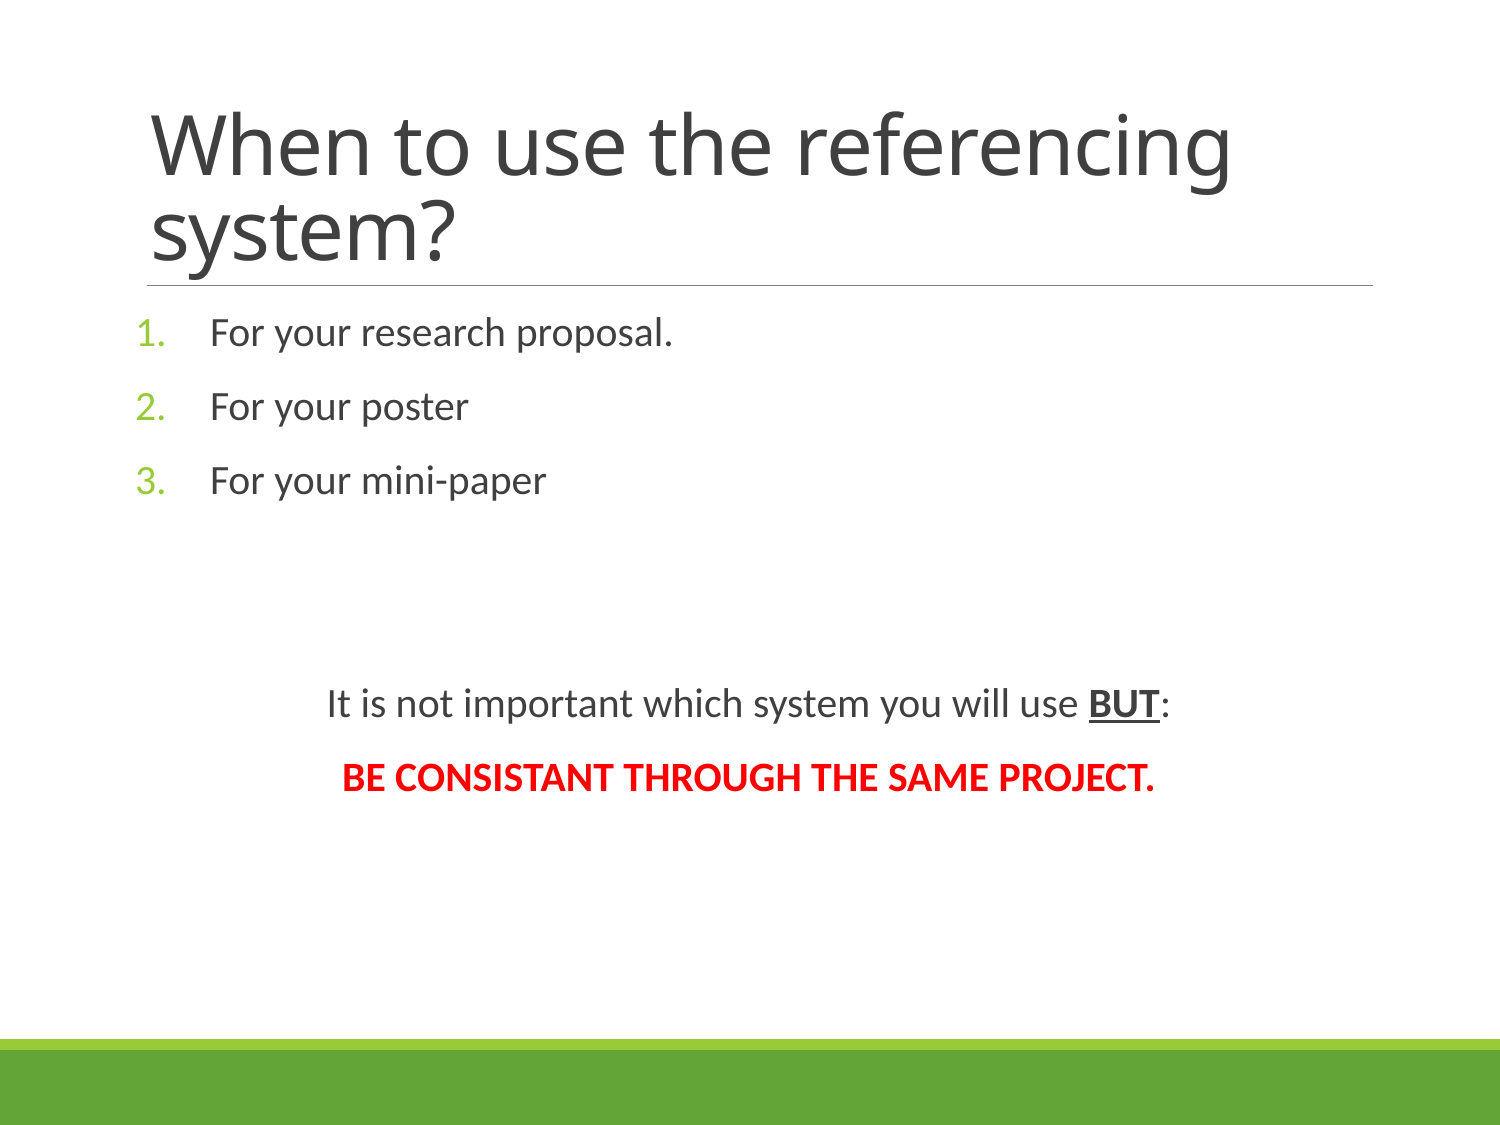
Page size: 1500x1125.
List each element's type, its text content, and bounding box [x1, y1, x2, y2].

list For your research proposal. For your poster For your mini-paper It is not important which system you will use BUT: BE CONSISTANT THROUGH THE SAME PROJECT. [135, 302, 1373, 963]
title When to use the referencing system? [135, 47, 1373, 285]
